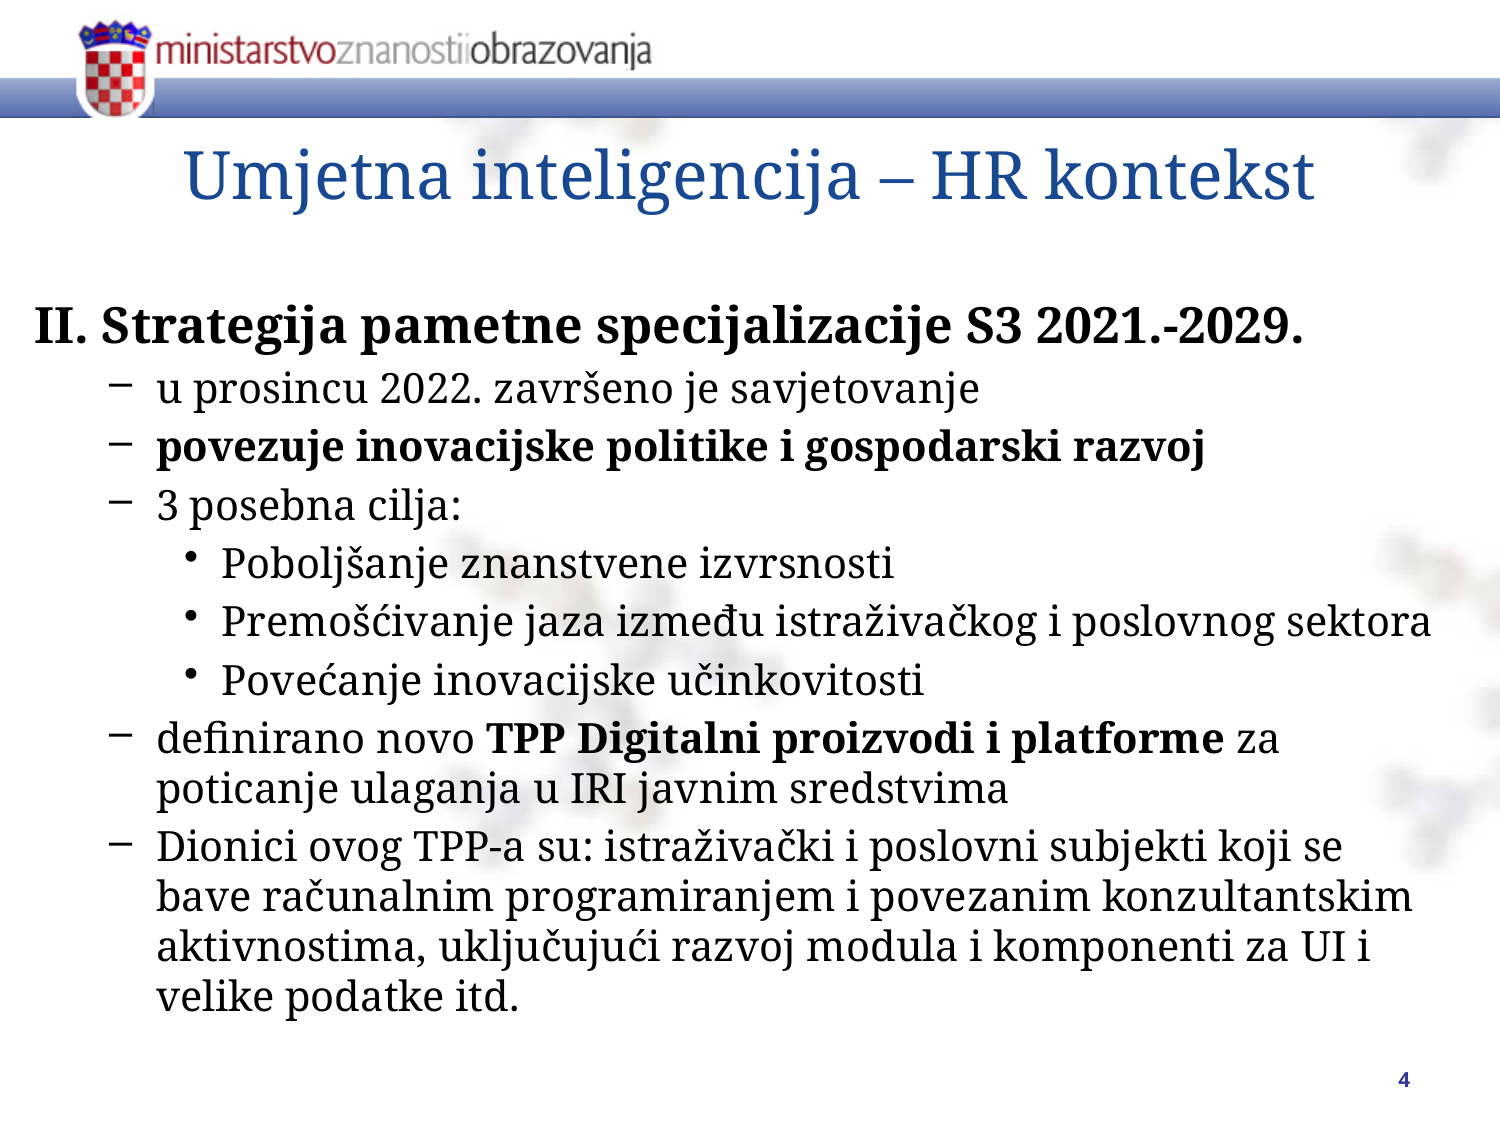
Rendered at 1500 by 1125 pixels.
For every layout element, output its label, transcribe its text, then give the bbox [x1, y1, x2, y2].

slide_number 4 [1320, 1059, 1425, 1103]
picture [0, 0, 1500, 1125]
title Umjetna inteligencija – HR kontekst [75, 125, 1425, 233]
list II. Strategija pametne specijalizacije S3 2021.-2029. u prosincu 2022. završeno je savjetovanje povezuje inovacijske politike i gospodarski razvoj 3 posebna cilja: Poboljšanje znanstvene izvrsnosti Premošćivanje jaza između istraživačkog i poslovnog sektora Povećanje inovacijske učinkovitosti definirano novo TPP Digitalni proizvodi i platforme za poticanje ulaganja u IRI javnim sredstvima Dionici ovog TPP-a su: istraživački i poslovni subjekti koji se bave računalnim programiranjem i povezanim konzultantskim aktivnostima, uključujući razvoj modula i komponenti za UI i velike podatke itd. [19, 286, 1453, 1089]
